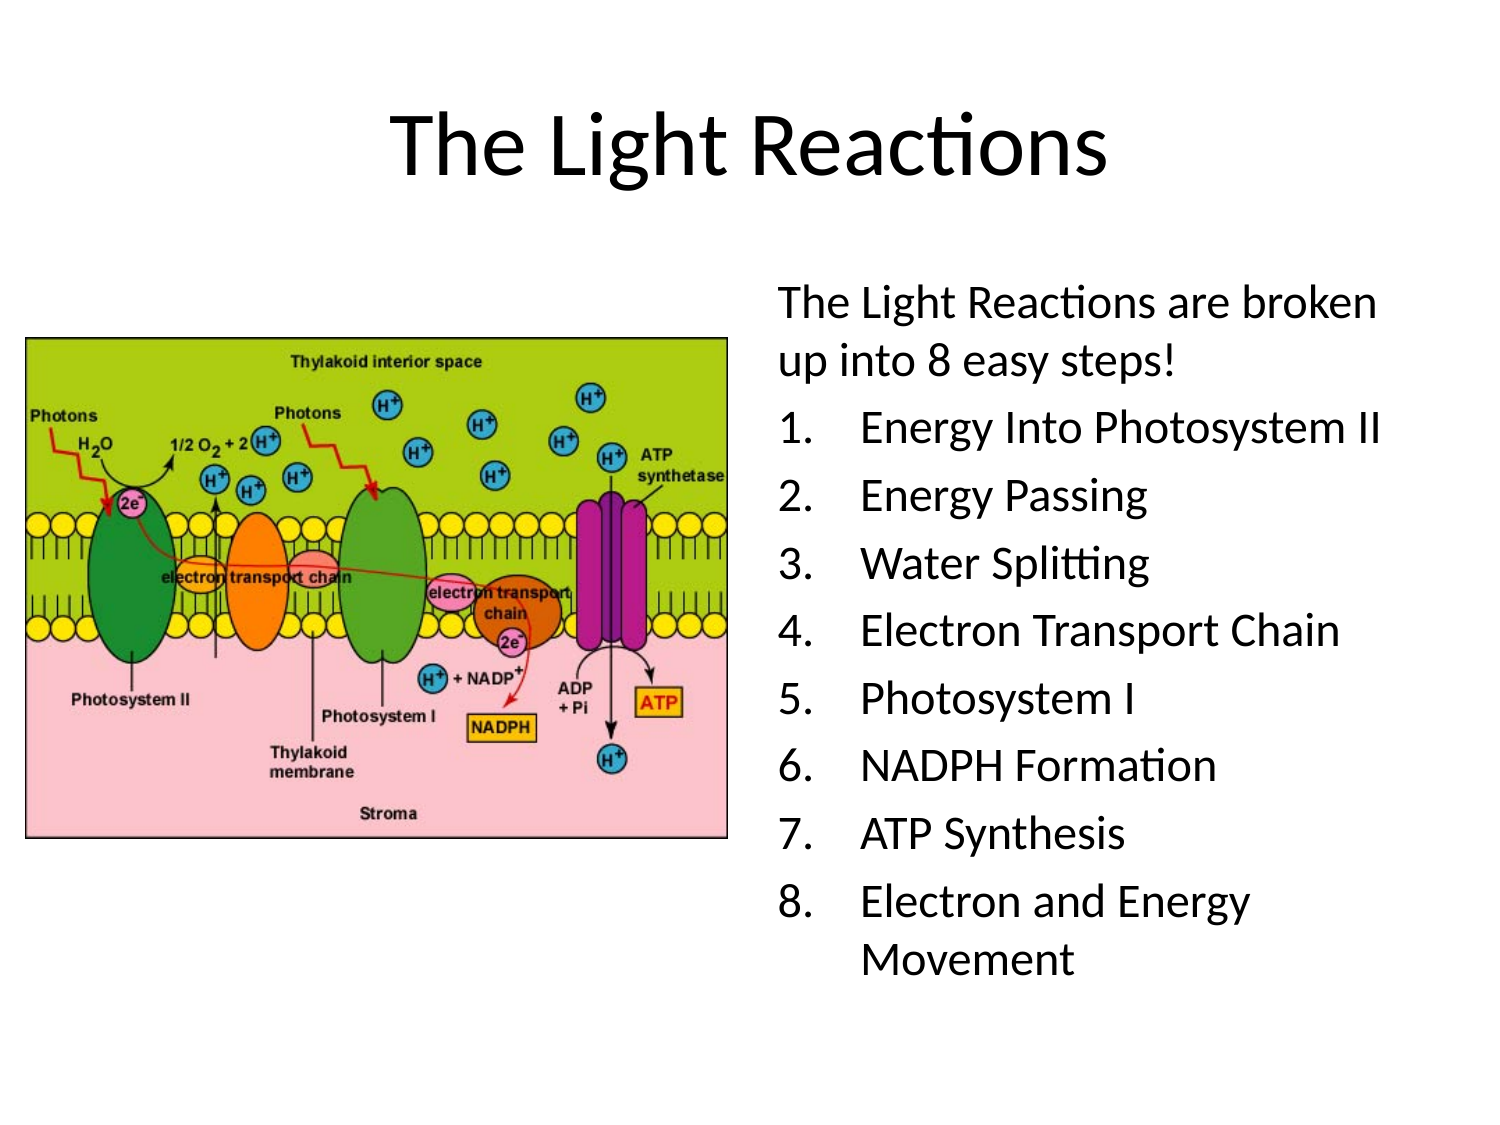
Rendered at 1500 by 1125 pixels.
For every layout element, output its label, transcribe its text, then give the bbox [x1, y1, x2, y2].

list The Light Reactions are broken up into 8 easy steps! Energy Into Photosystem II Energy Passing Water Splitting Electron Transport Chain Photosystem I NADPH Formation ATP Synthesis Electron and Energy Movement [762, 262, 1425, 1005]
picture [25, 337, 728, 840]
title The Light Reactions [75, 45, 1425, 233]
